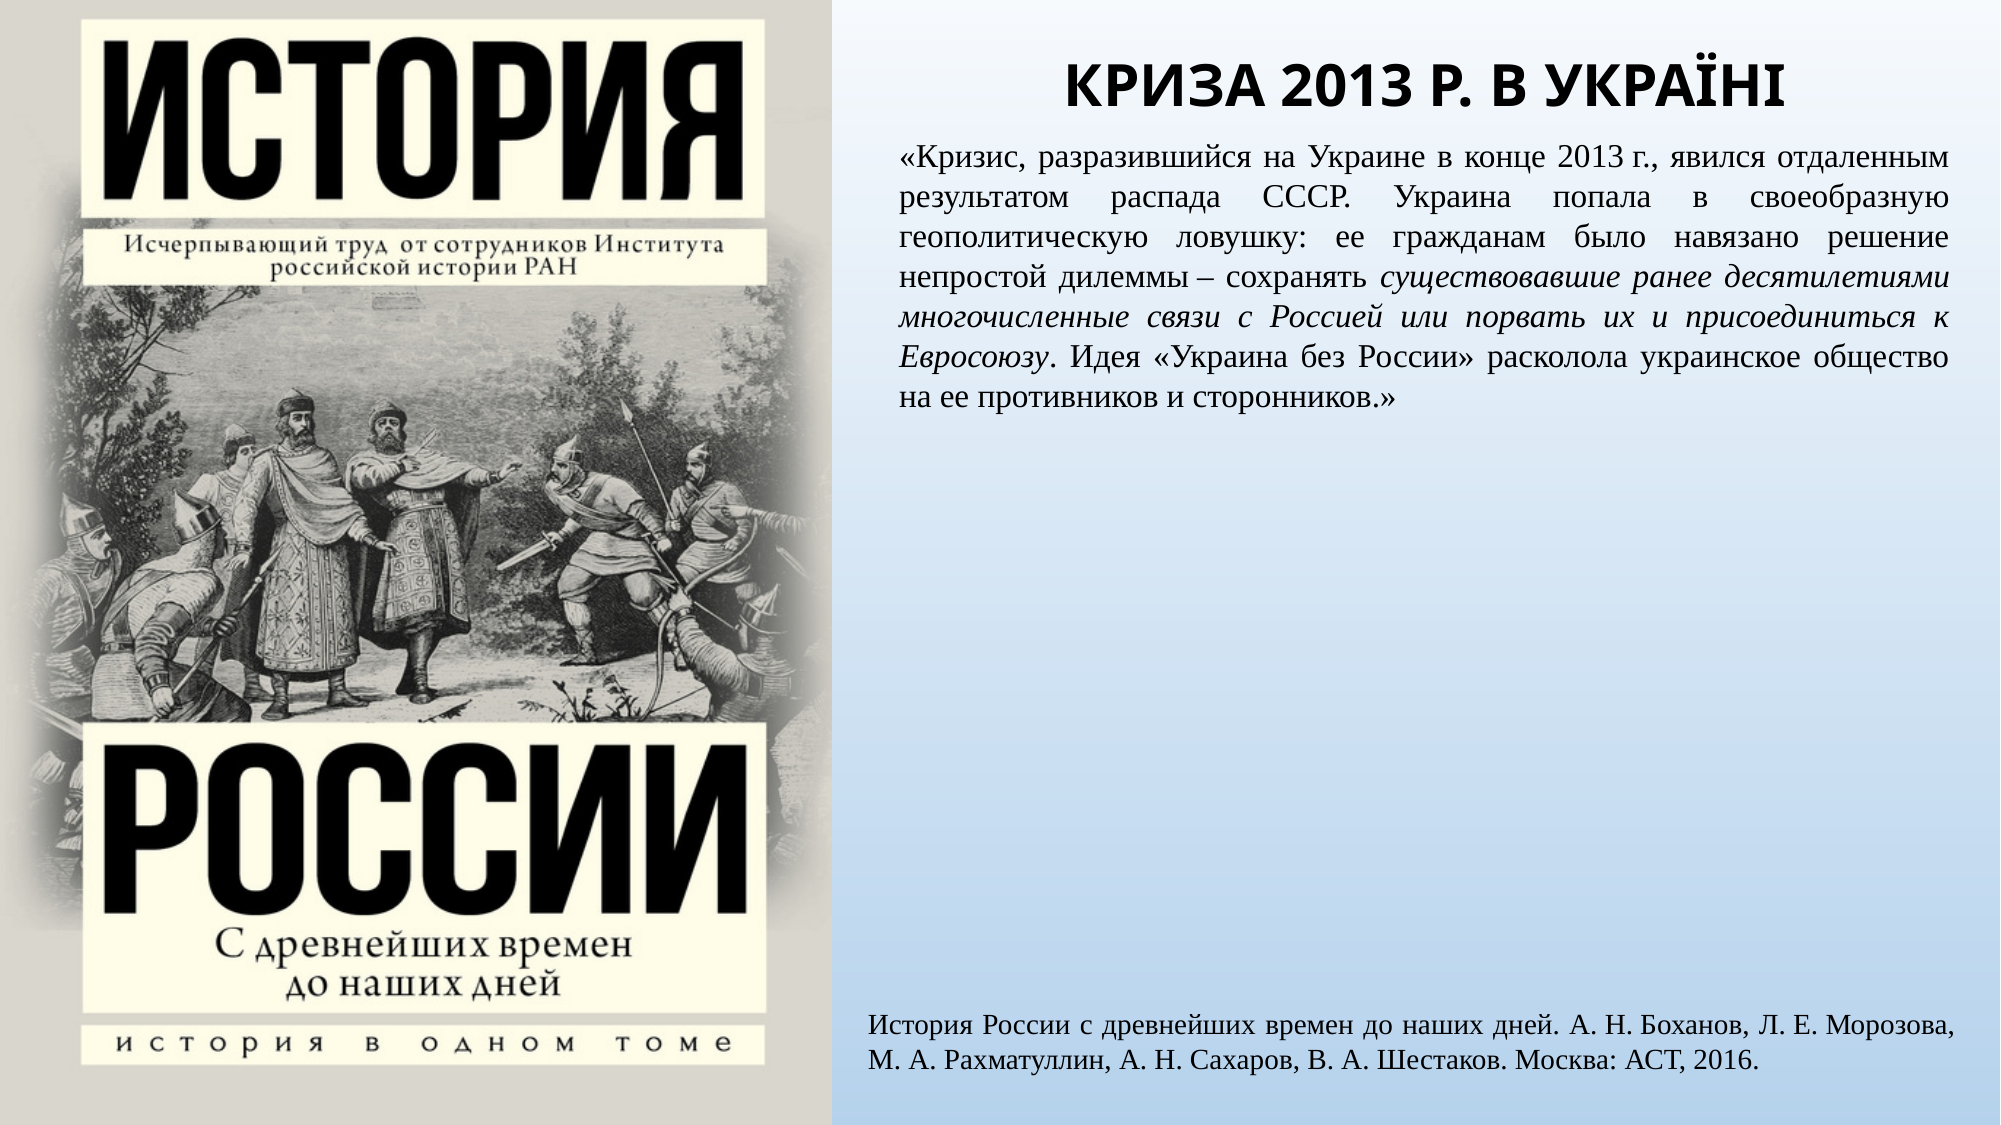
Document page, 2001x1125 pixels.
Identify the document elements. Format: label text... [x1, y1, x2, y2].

picture [0, 0, 832, 1125]
text_box «Кризис, разразившийся на Украине в конце 2013 г., явился отдаленным результатом распада СССР. Украина попала в своеобразную геополитическую ловушку: ее гражданам было навязано решение непростой дилеммы – сохранять существовавшие ранее десятилетиями многочисленные связи с Россией или порвать их и присоединиться к Евросоюзу. Идея «Украина без России» расколола украинское общество на ее противников и сторонников.» [884, 127, 1966, 422]
text_box История России с древнейших времен до наших дней. А. Н. Боханов, Л. Е. Морозова, М. А. Рахматуллин, А. Н. Сахаров, В. А. Шестаков. Москва: АСТ, 2016. [853, 998, 1971, 1083]
title КРИЗА 2013 Р. В УКРАЇНІ [980, 37, 1870, 127]
